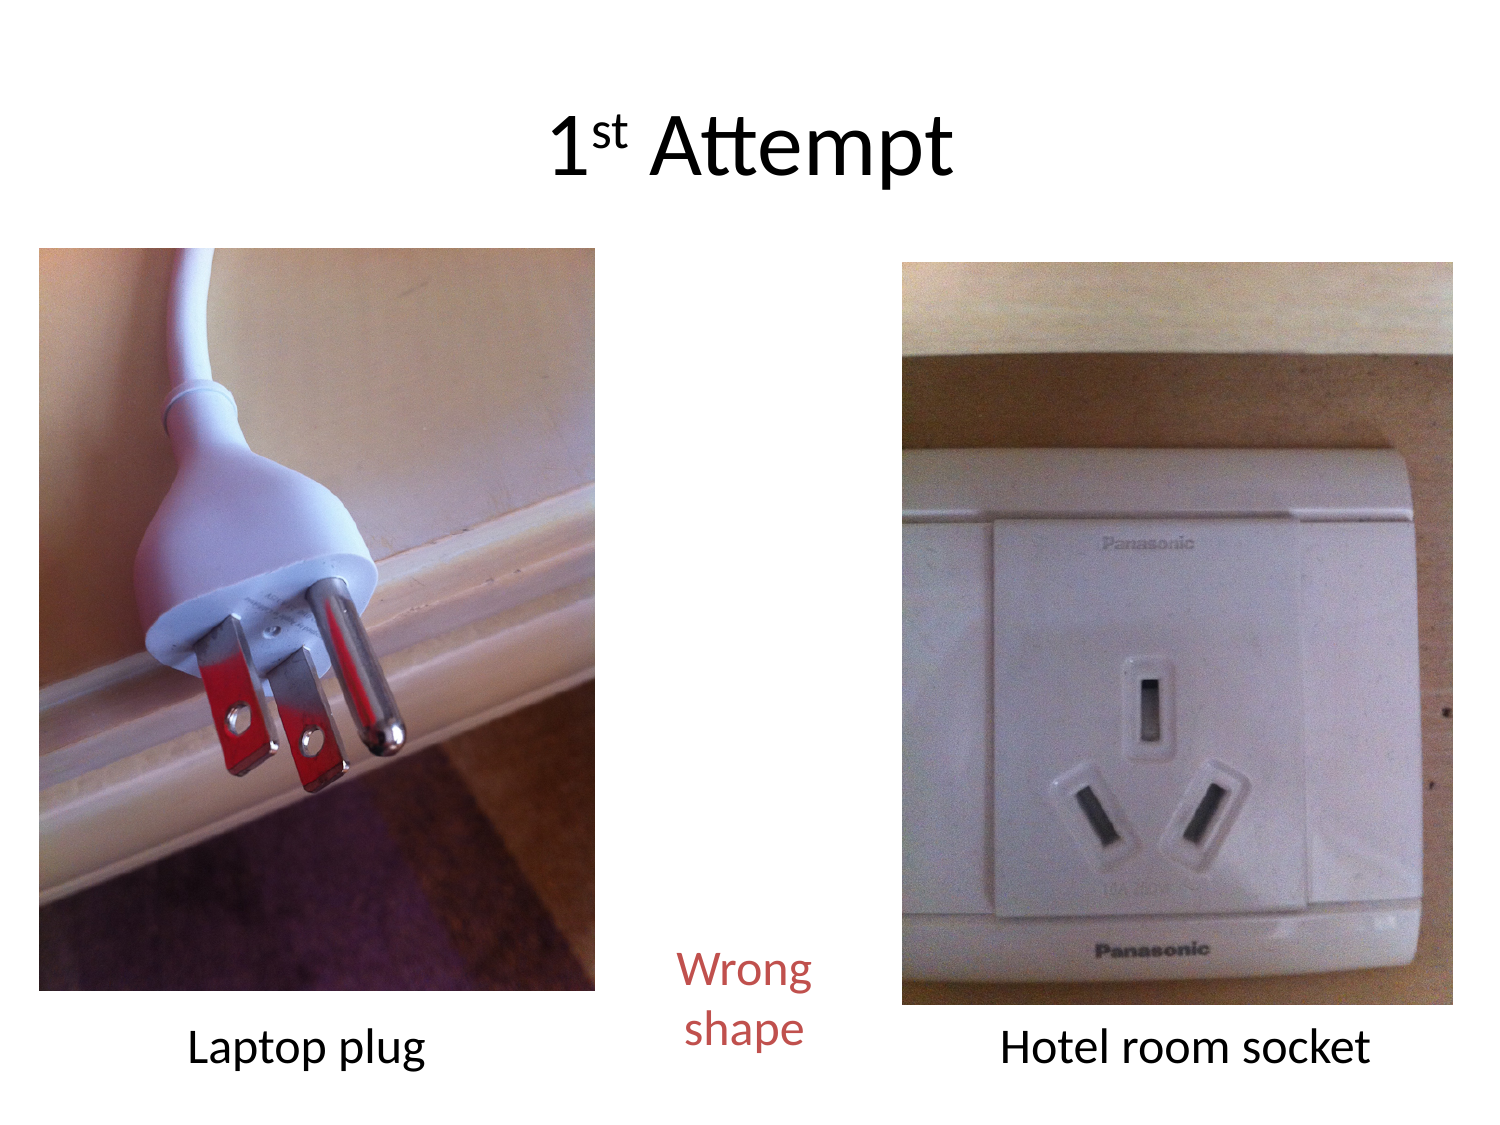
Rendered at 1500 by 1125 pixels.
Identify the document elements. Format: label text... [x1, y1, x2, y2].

text_box Hotel room socket [985, 1014, 1387, 1081]
picture [0, 247, 1453, 1006]
title 1st Attempt [75, 45, 1425, 233]
text_box Wrong shape [661, 1000, 828, 1063]
text_box Laptop plug [172, 1006, 441, 1081]
